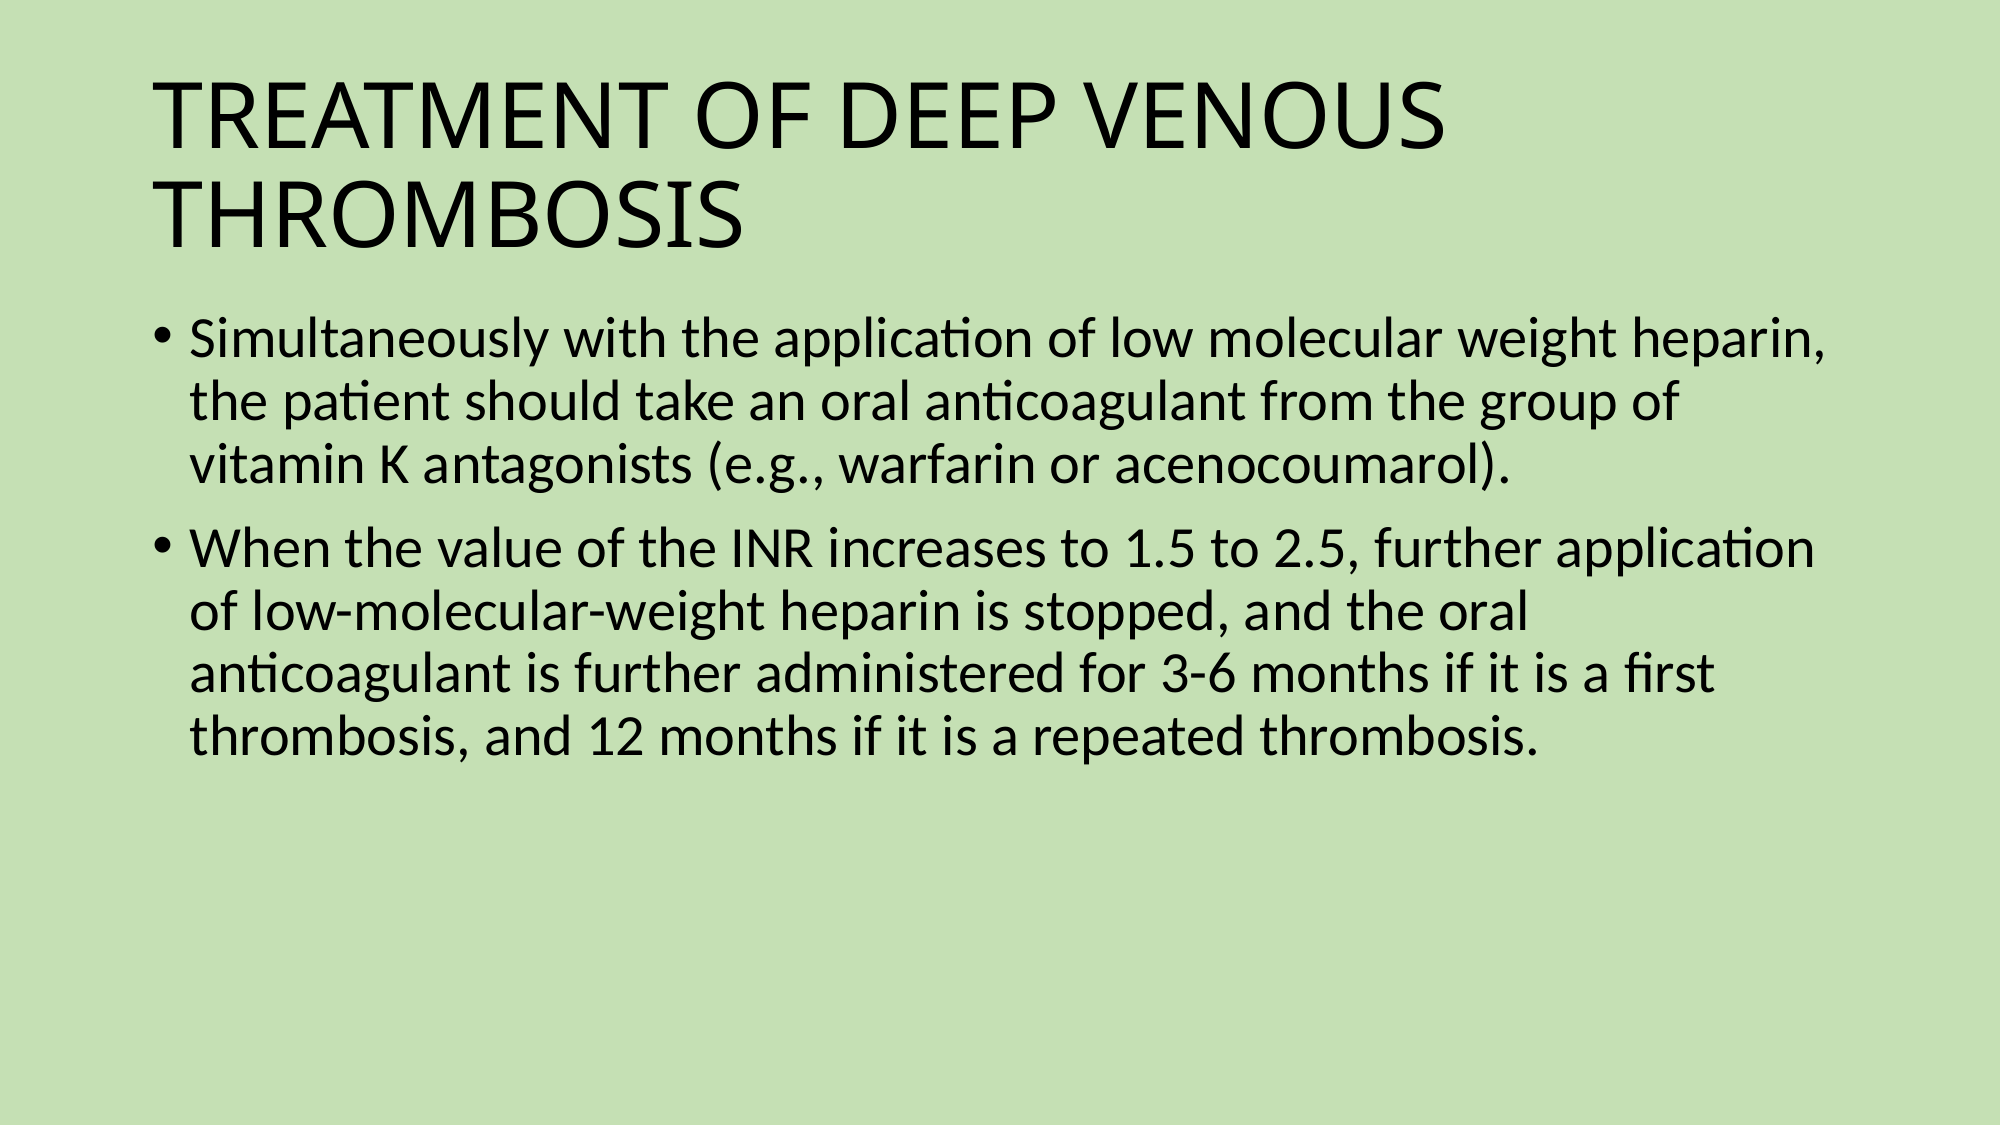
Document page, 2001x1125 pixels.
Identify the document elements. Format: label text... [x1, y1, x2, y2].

title TREATMENT OF DEEP VENOUS THROMBOSIS [137, 59, 1863, 278]
list Simultaneously with the application of low molecular weight heparin, the patient should take an oral anticoagulant from the group of vitamin K antagonists (e.g., warfarin or acenocoumarol). When the value of the INR increases to 1.5 to 2.5, further application of low-molecular-weight heparin is stopped, and the oral anticoagulant is further administered for 3-6 months if it is a first thrombosis, and 12 months if it is a repeated thrombosis. [137, 299, 1863, 1014]
